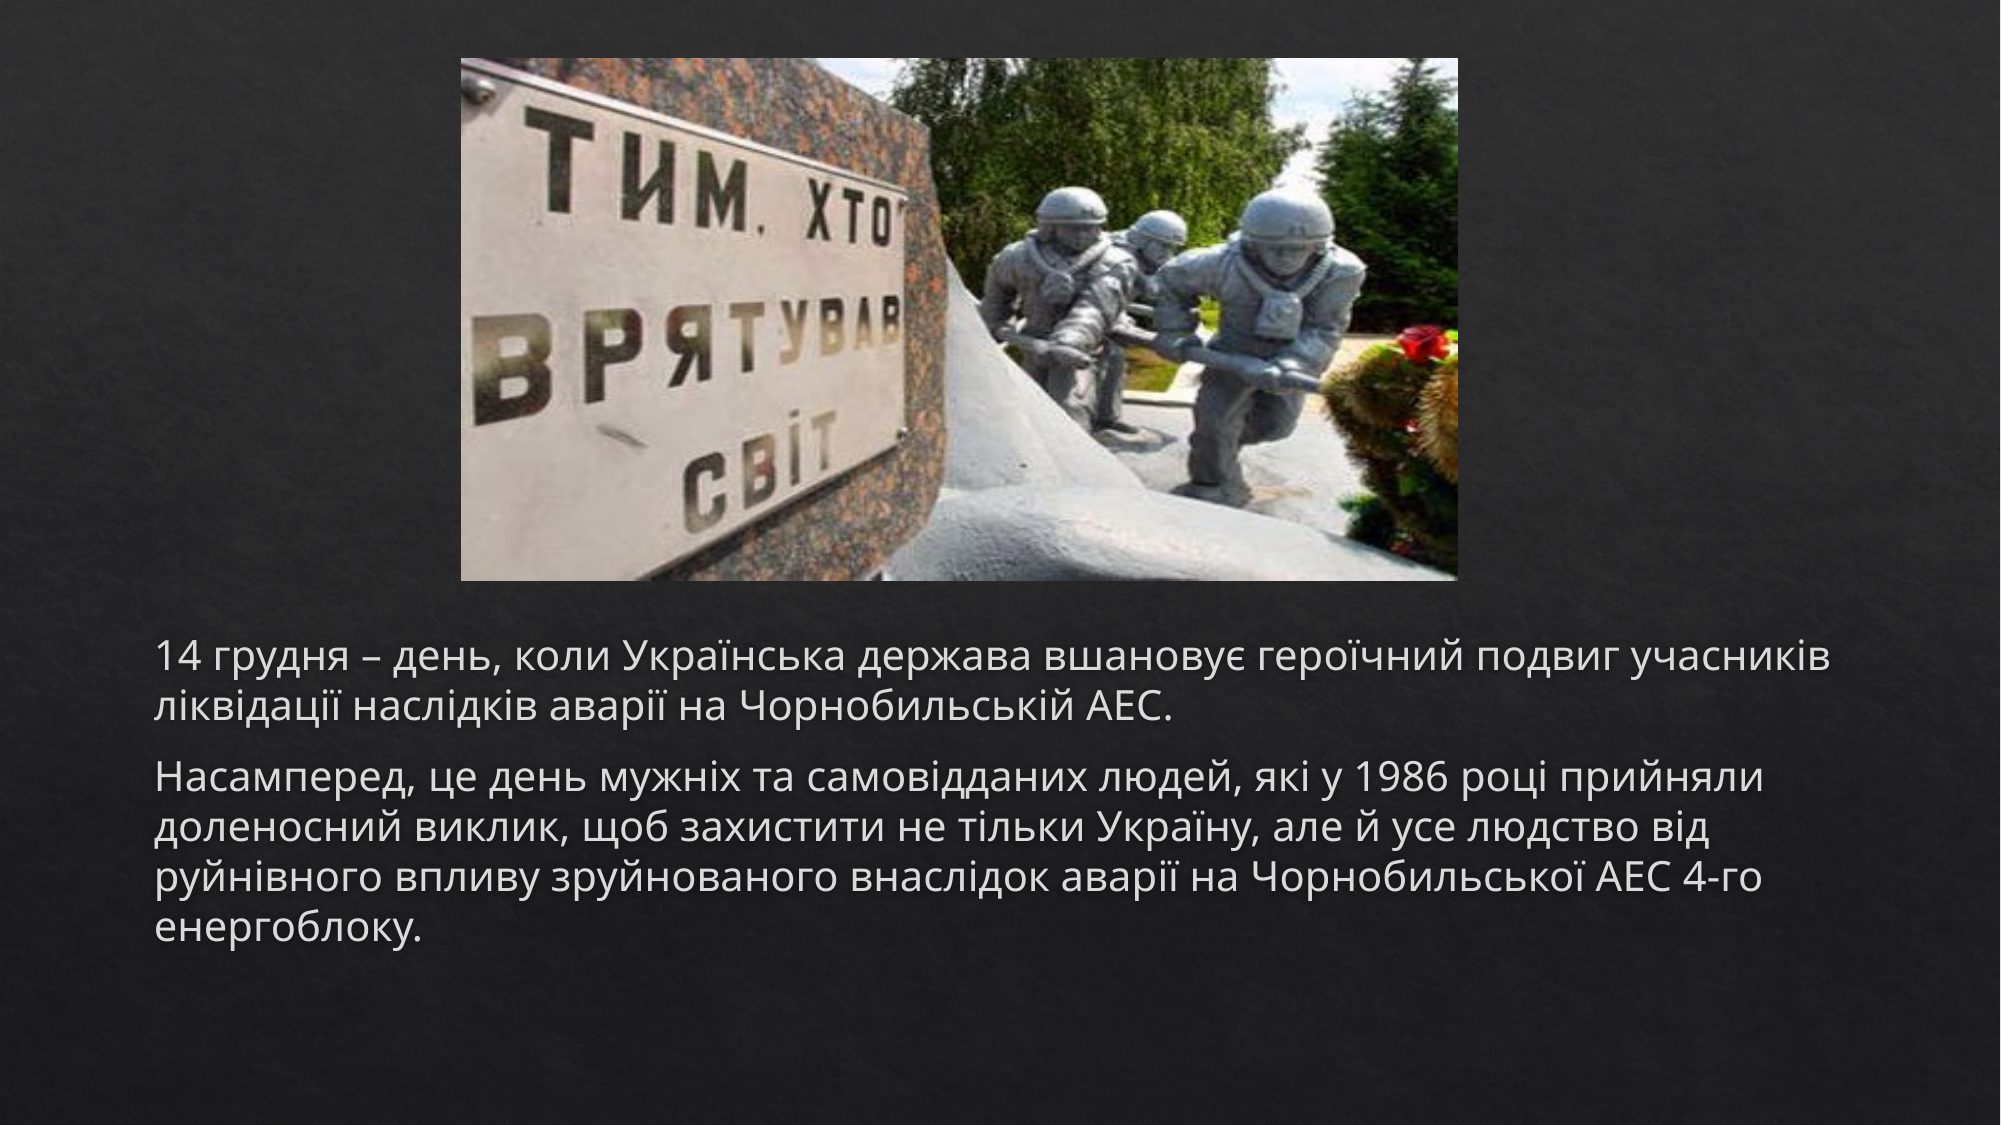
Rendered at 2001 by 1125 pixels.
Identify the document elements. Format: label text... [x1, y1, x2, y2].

list 14 грудня – день, коли Українська держава вшановує героїчний подвиг учасників ліквідації наслідків аварії на Чорнобильській АЕС. Насамперед, це день мужніх та самовідданих людей, які у 1986 році прийняли доленосний виклик, щоб захистити не тільки Україну, але й усе людство від руйнівного впливу зруйнованого внаслідок аварії на Чорнобильської АЕС 4-го енергоблоку. [138, 621, 1864, 1065]
picture [461, 58, 1458, 582]
